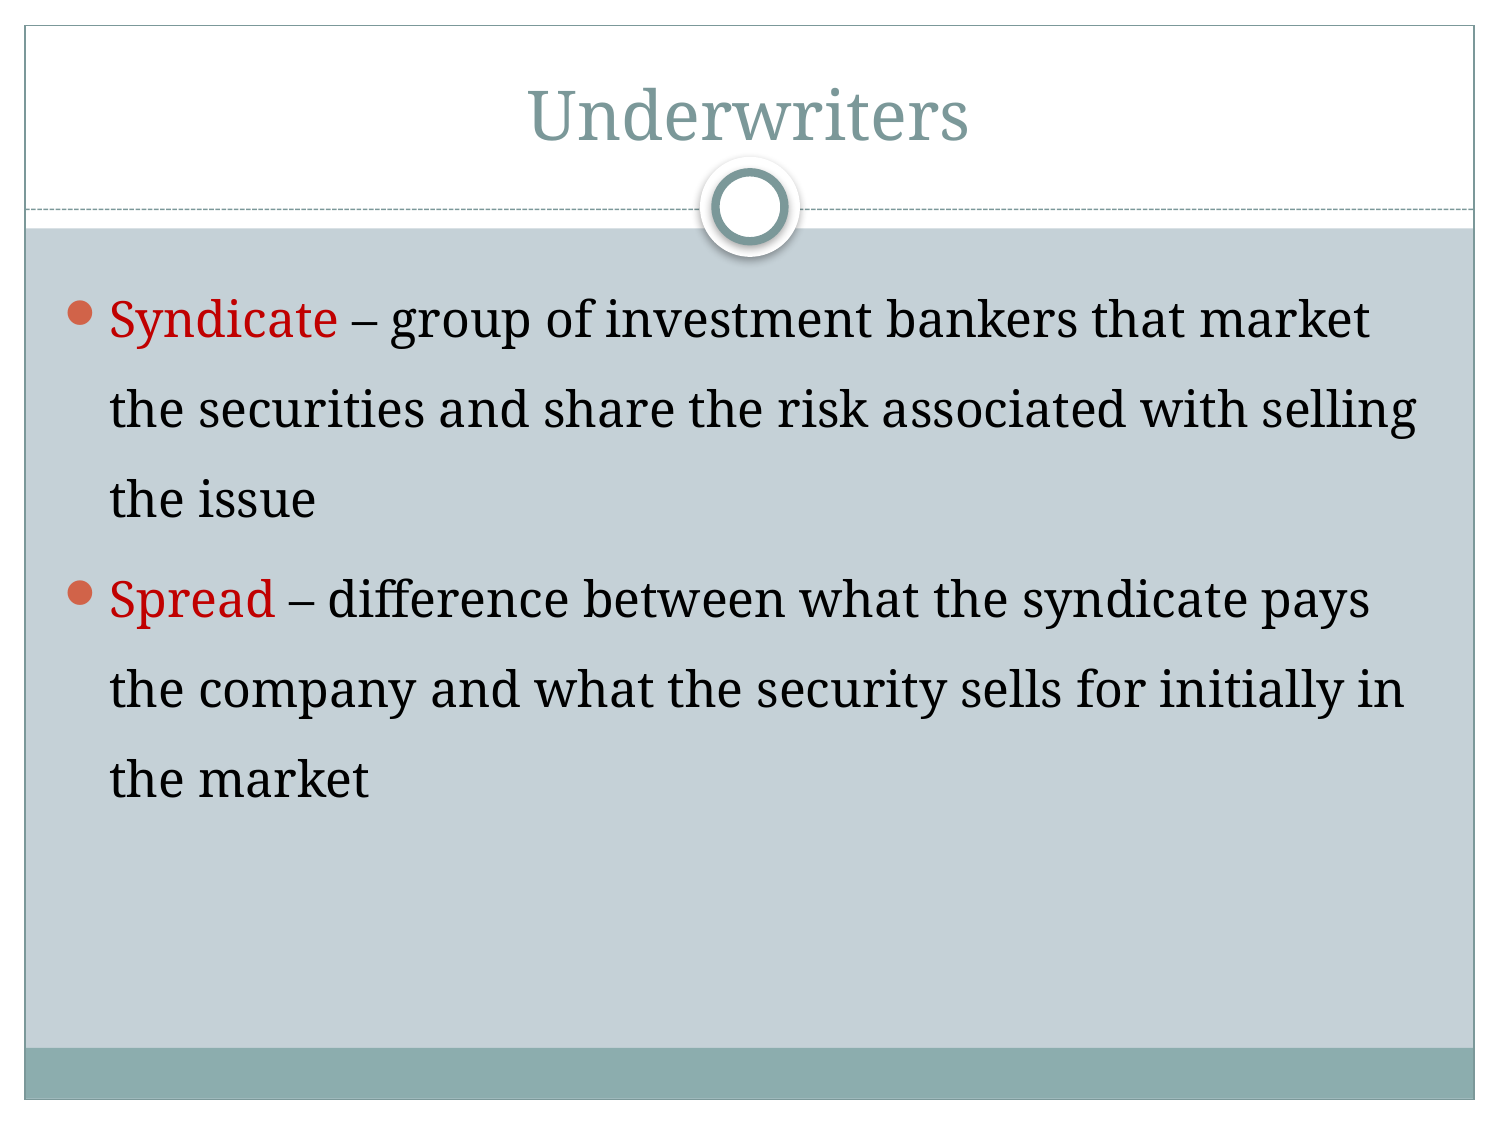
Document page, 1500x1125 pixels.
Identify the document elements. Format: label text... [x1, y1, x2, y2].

list Syndicate – group of investment bankers that market the securities and share the risk associated with selling the issue Spread – difference between what the syndicate pays the company and what the security sells for initially in the market [49, 250, 1445, 1001]
title Underwriters [49, 37, 1450, 162]
